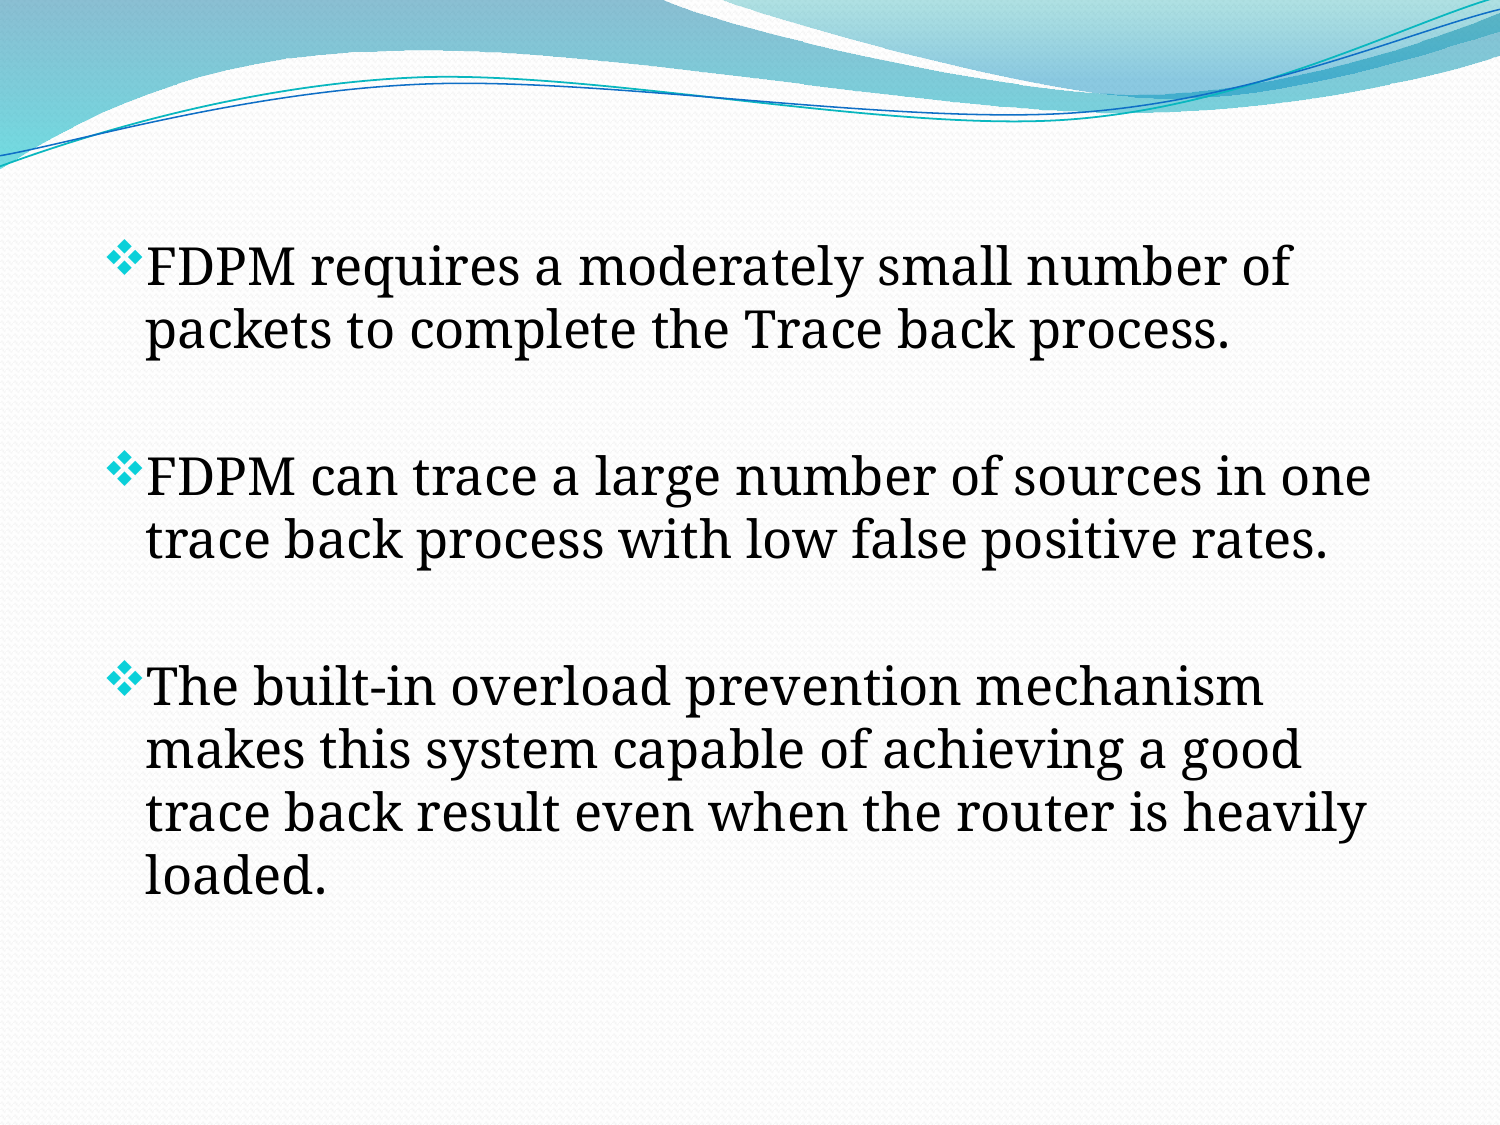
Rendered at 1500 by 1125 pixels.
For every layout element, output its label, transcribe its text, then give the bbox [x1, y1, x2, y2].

list FDPM requires a moderately small number of packets to complete the Trace back process. FDPM can trace a large number of sources in one trace back process with low false positive rates. The built-in overload prevention mechanism makes this system capable of achieving a good trace back result even when the router is heavily loaded. [87, 224, 1400, 968]
